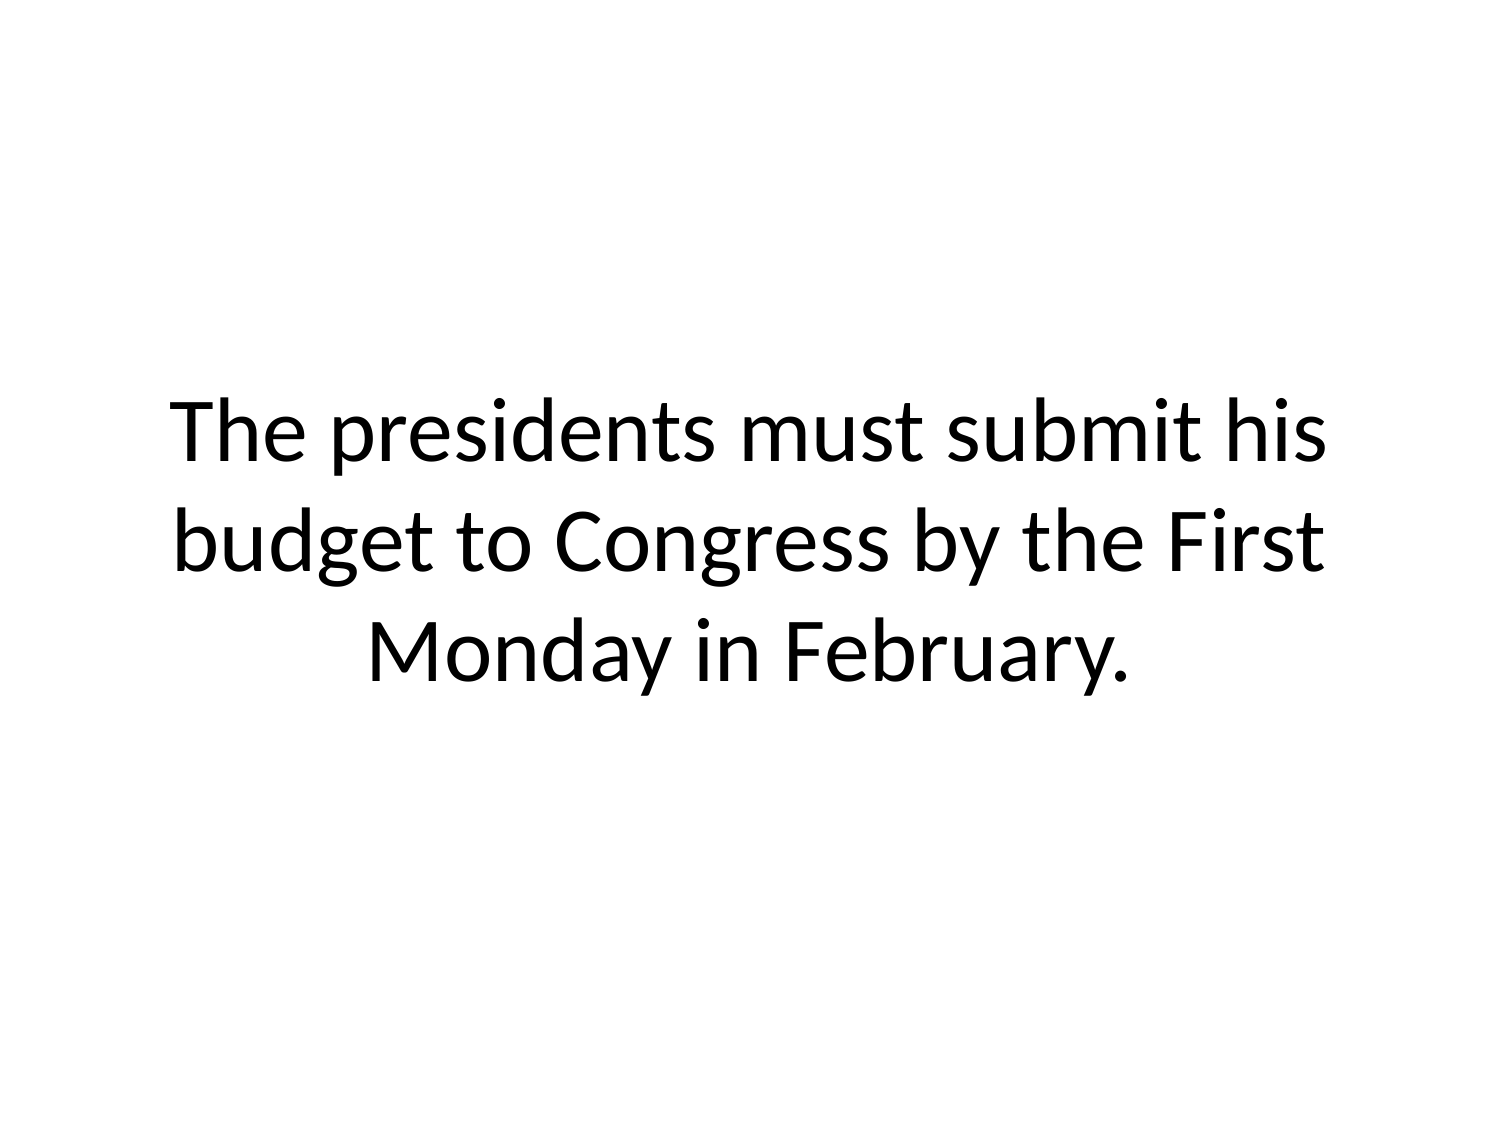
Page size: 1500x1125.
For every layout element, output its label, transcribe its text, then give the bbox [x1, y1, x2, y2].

title The presidents must submit his budget to Congress by the First Monday in February. [74, 44, 1426, 1026]
